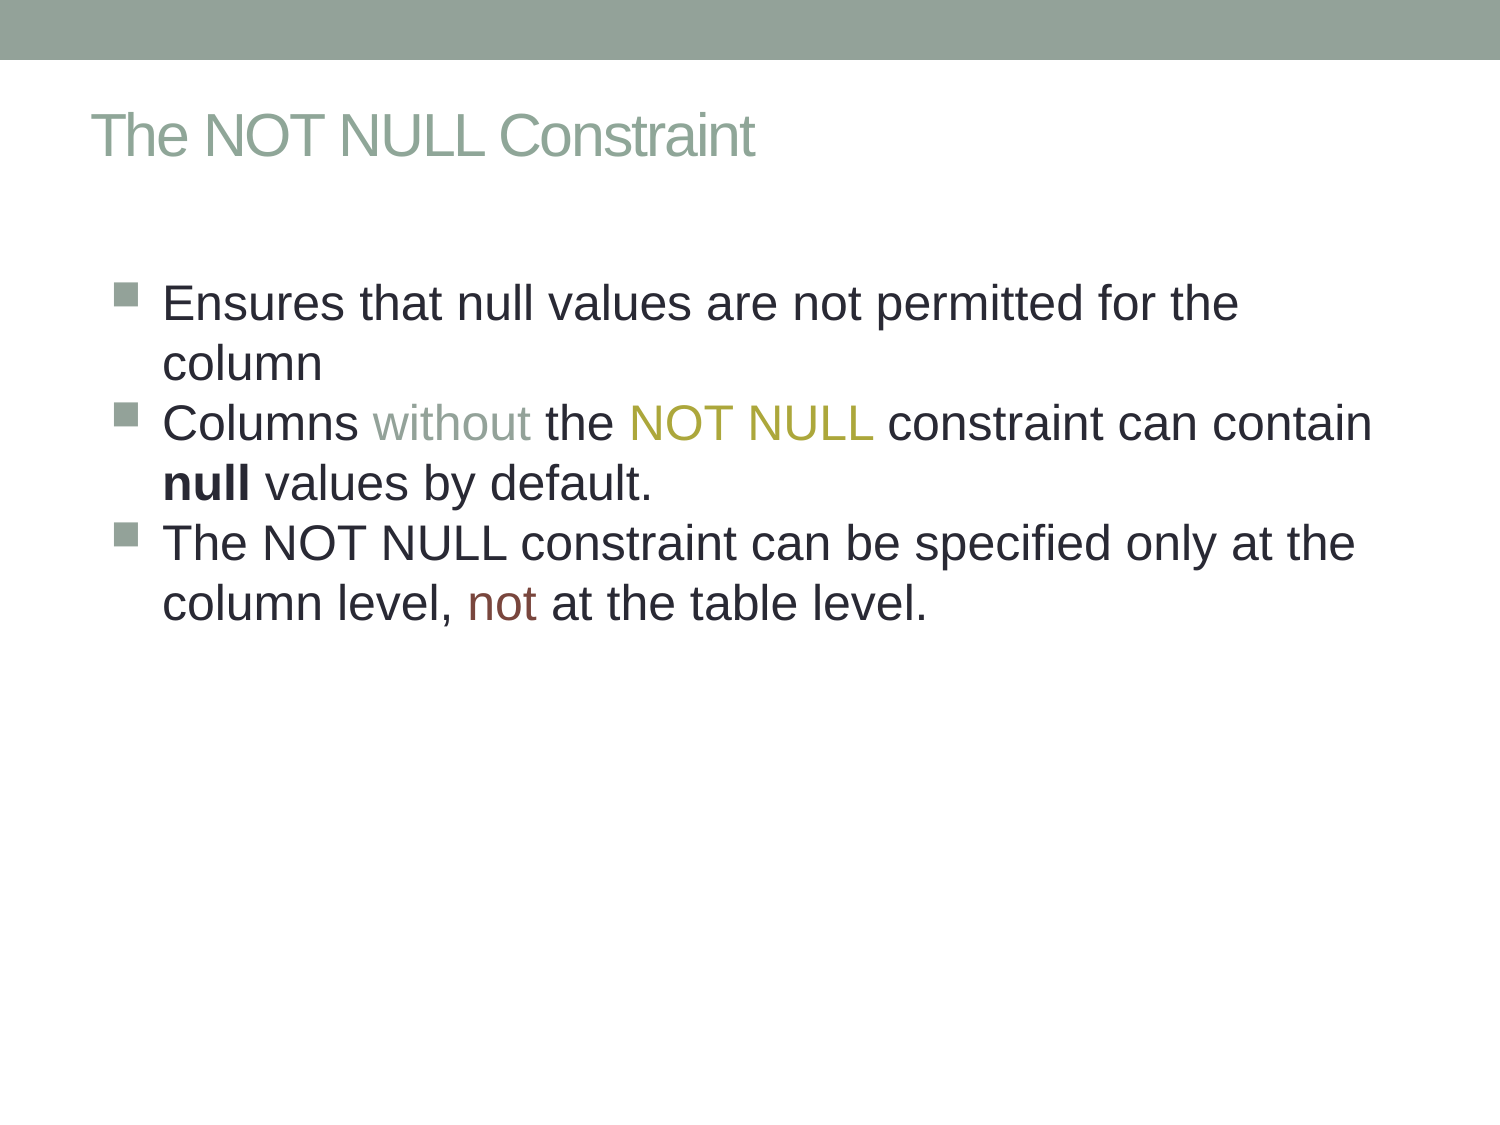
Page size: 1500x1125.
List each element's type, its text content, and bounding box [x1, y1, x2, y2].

title The NOT NULL Constraint [75, 87, 1425, 250]
list Ensures that null values are not permitted for the column Columns without the NOT NULL constraint can contain null values by default. The NOT NULL constraint can be specified only at the column level, not at the table level. [75, 262, 1425, 1063]
